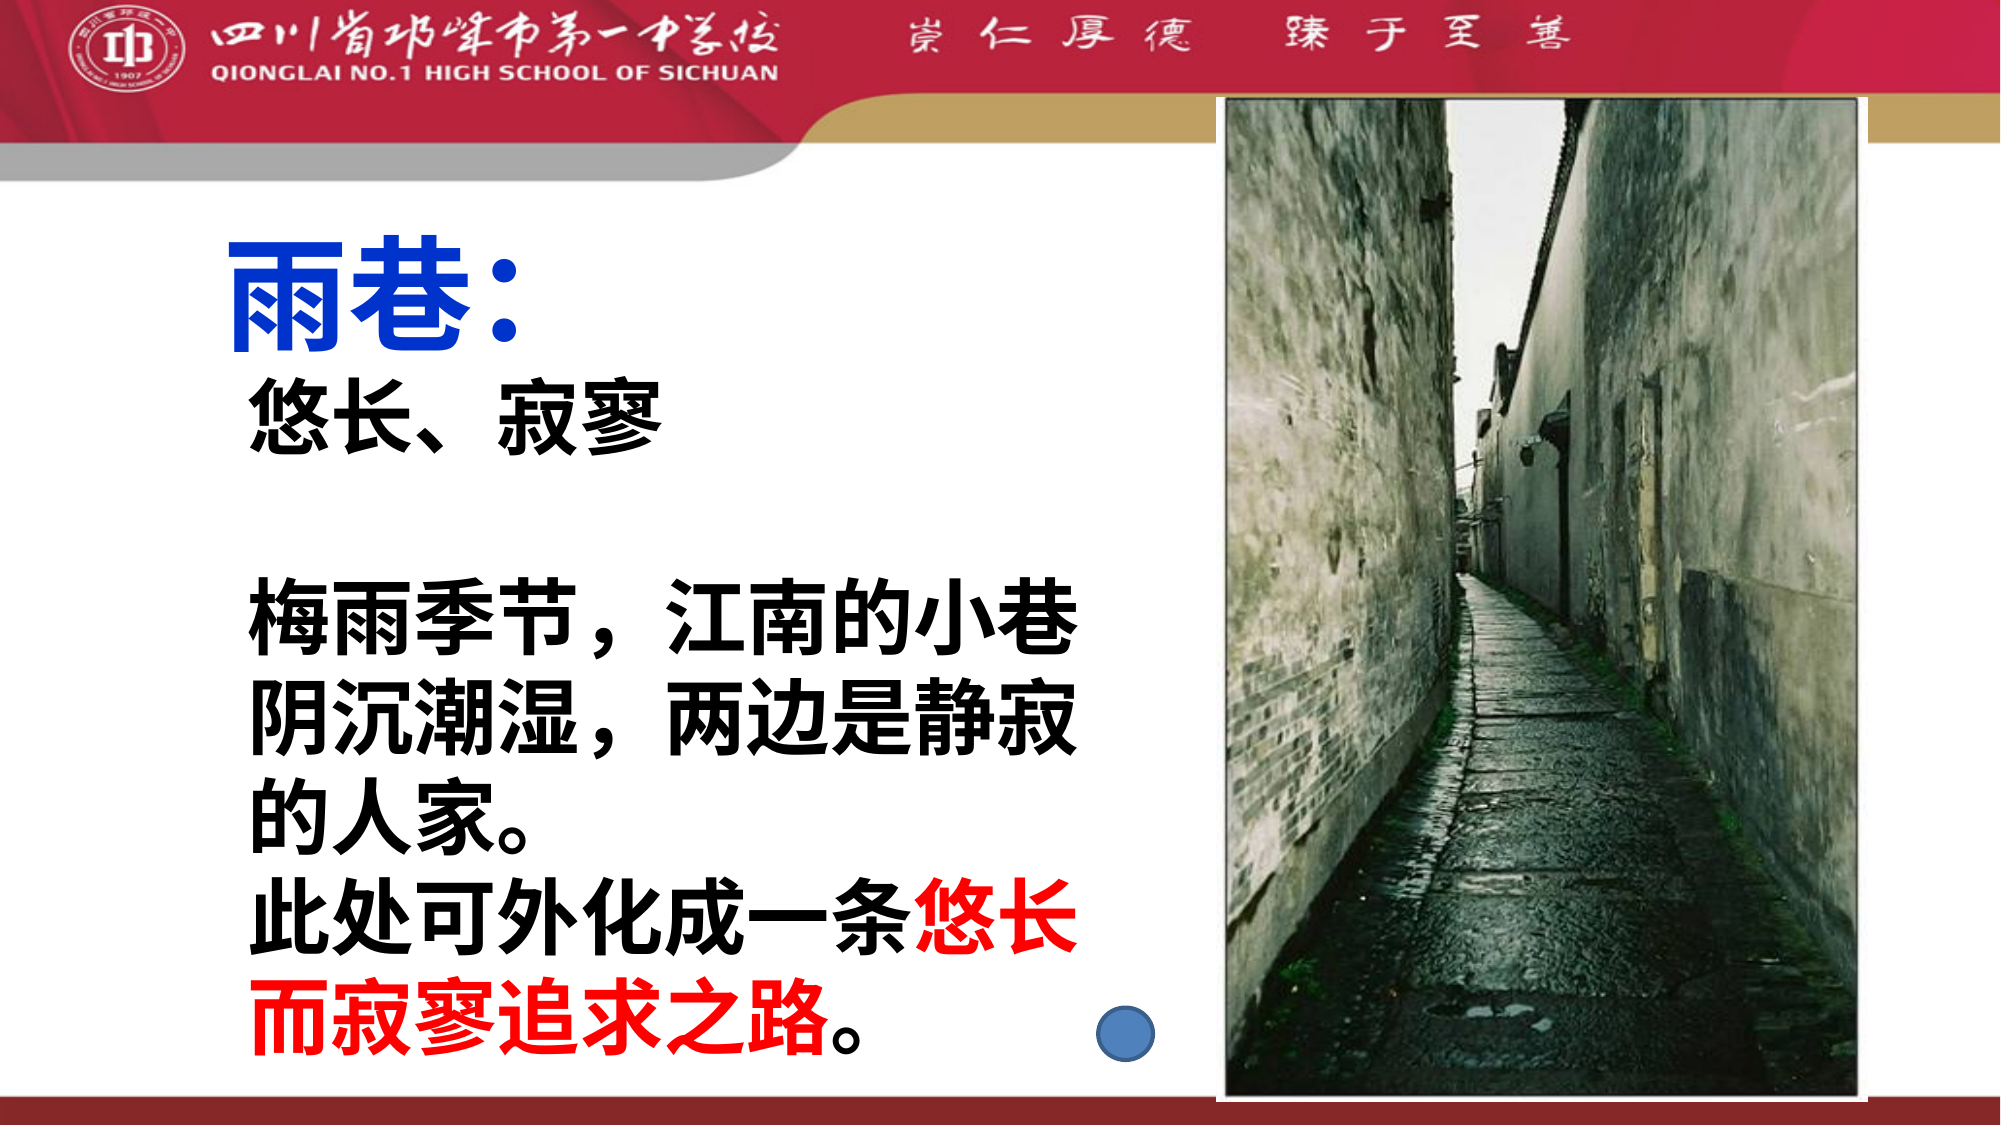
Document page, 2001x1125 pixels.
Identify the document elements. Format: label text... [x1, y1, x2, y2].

text_box 悠长、寂寥 梅雨季节，江南的小巷阴沉潮湿，两边是静寂的人家。 此处可外化成一条悠长而寂寥追求之路。 [232, 358, 1126, 1073]
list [1216, 97, 1868, 1103]
picture [0, 0, 2001, 1125]
text_box 雨巷： [209, 208, 542, 374]
text_box [1096, 1005, 1156, 1063]
